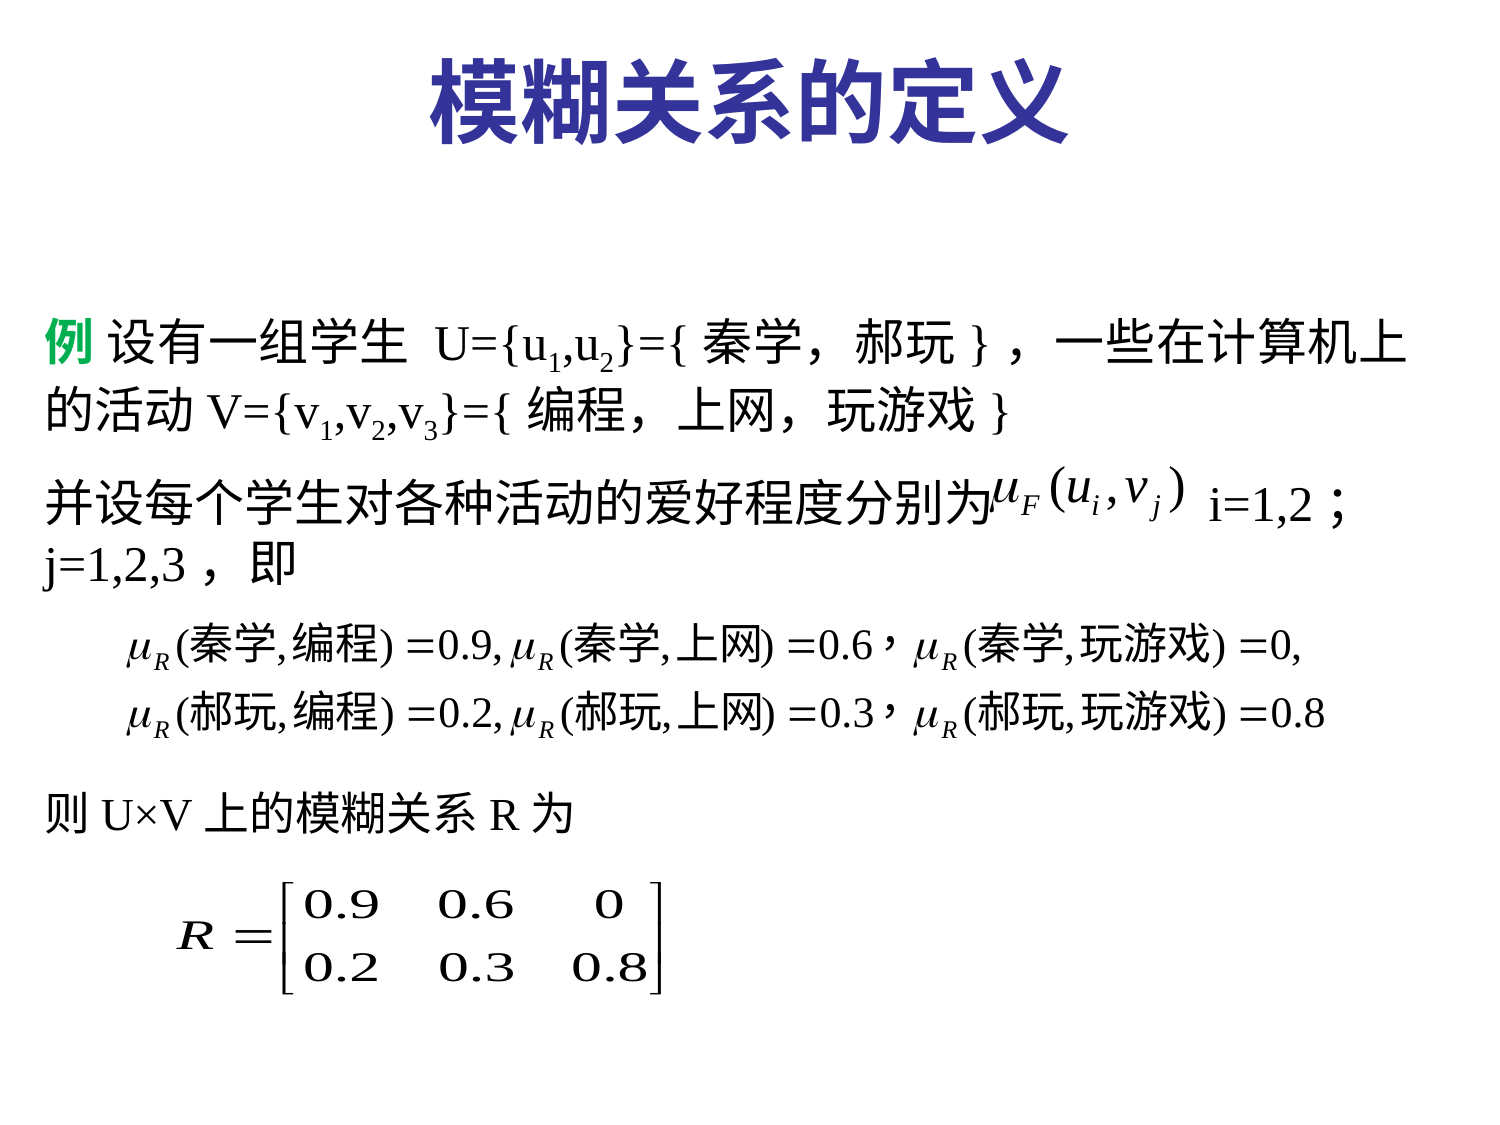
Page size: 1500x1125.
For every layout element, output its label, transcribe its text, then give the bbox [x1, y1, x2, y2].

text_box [117, 615, 1331, 747]
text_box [979, 450, 1193, 533]
text_box 例 设有一组学生 U={u1,u2}={秦学，郝玩}，一些在计算机上的活动V={v1,v2,v3}={编程，上网，玩游戏} 并设每个学生对各种活动的爱好程度分别为 i=1,2；j=1,2,3，即 则U×V上的模糊关系R为 [29, 302, 1424, 1010]
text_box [165, 875, 686, 1003]
text_box 模糊关系的定义 [88, 36, 1412, 162]
